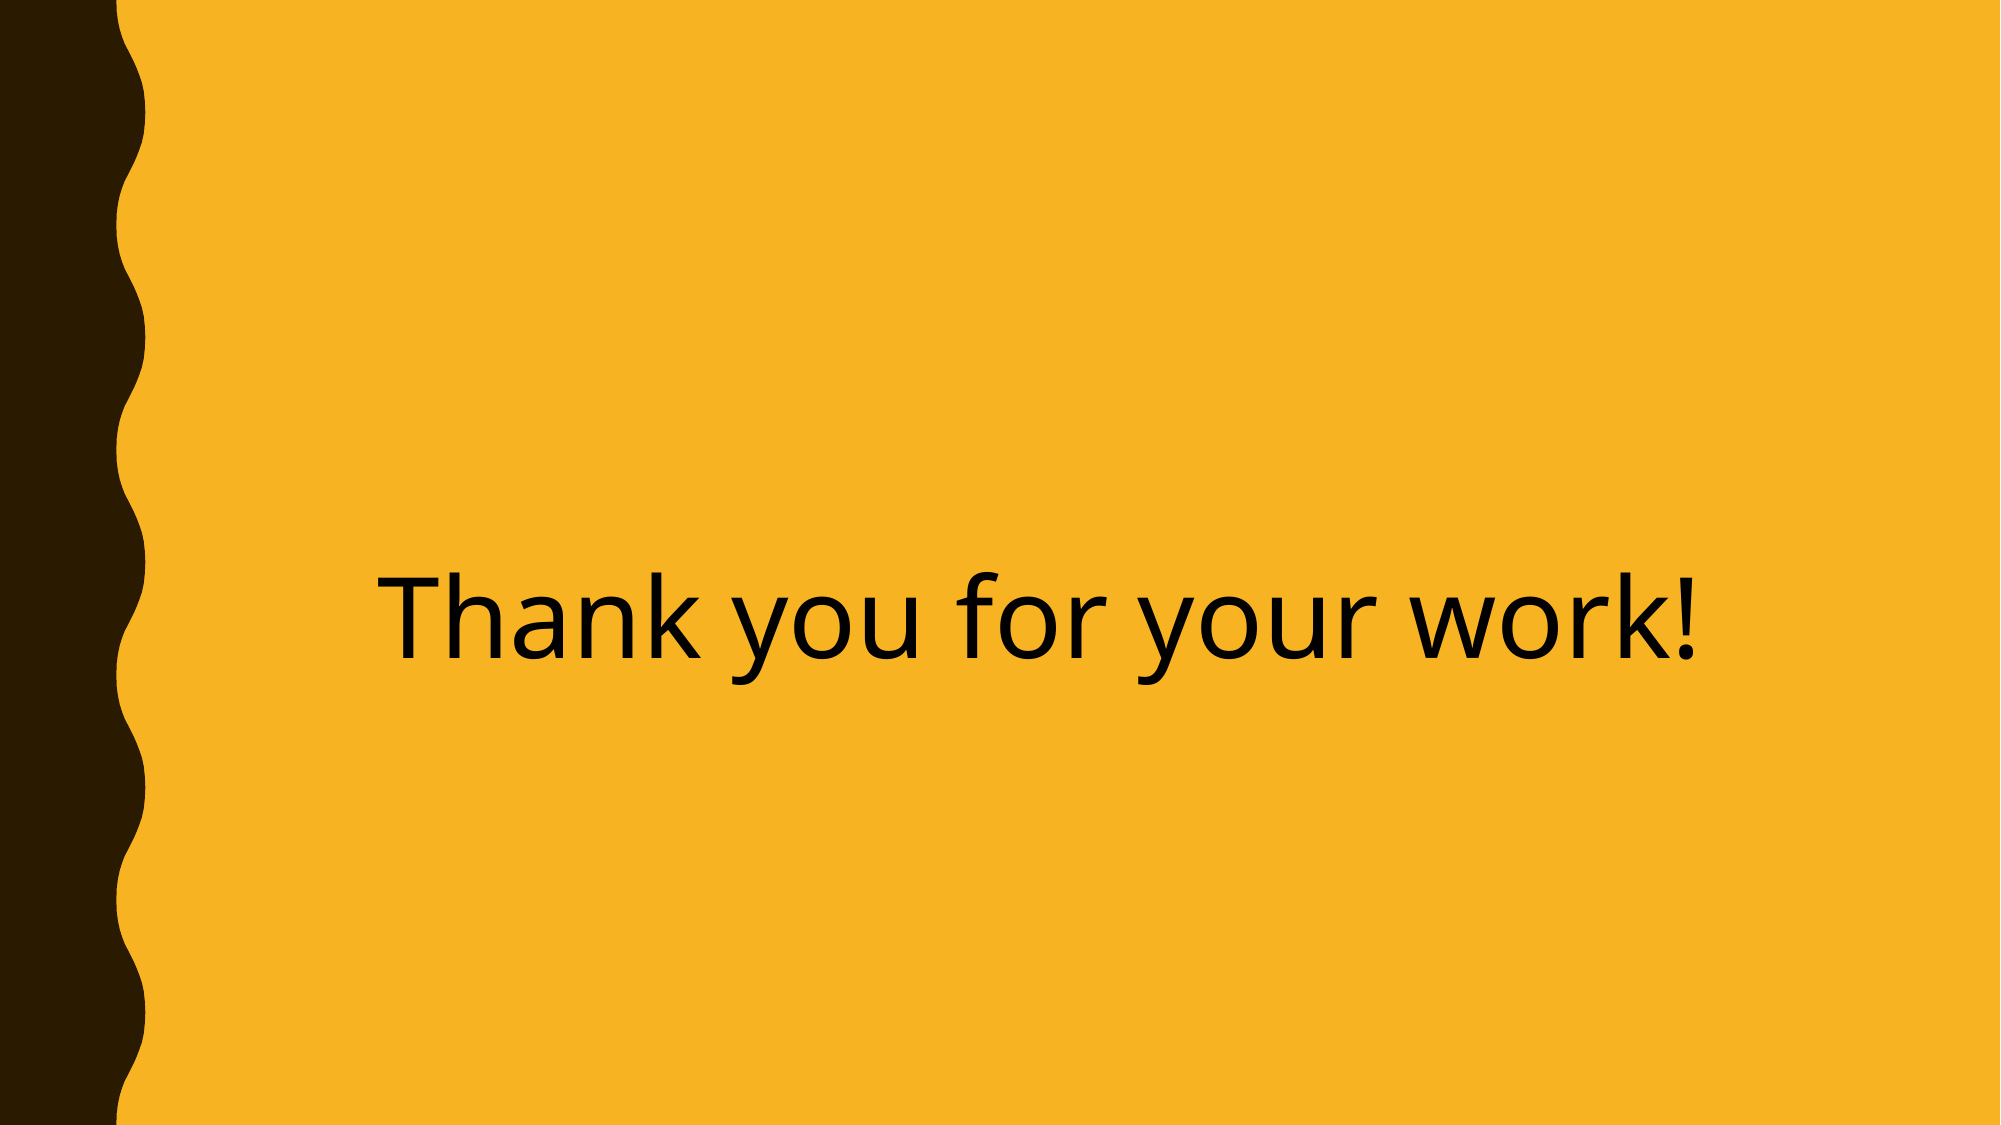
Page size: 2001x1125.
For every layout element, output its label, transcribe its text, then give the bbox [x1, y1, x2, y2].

list Thank you for your work! [205, 375, 1875, 965]
